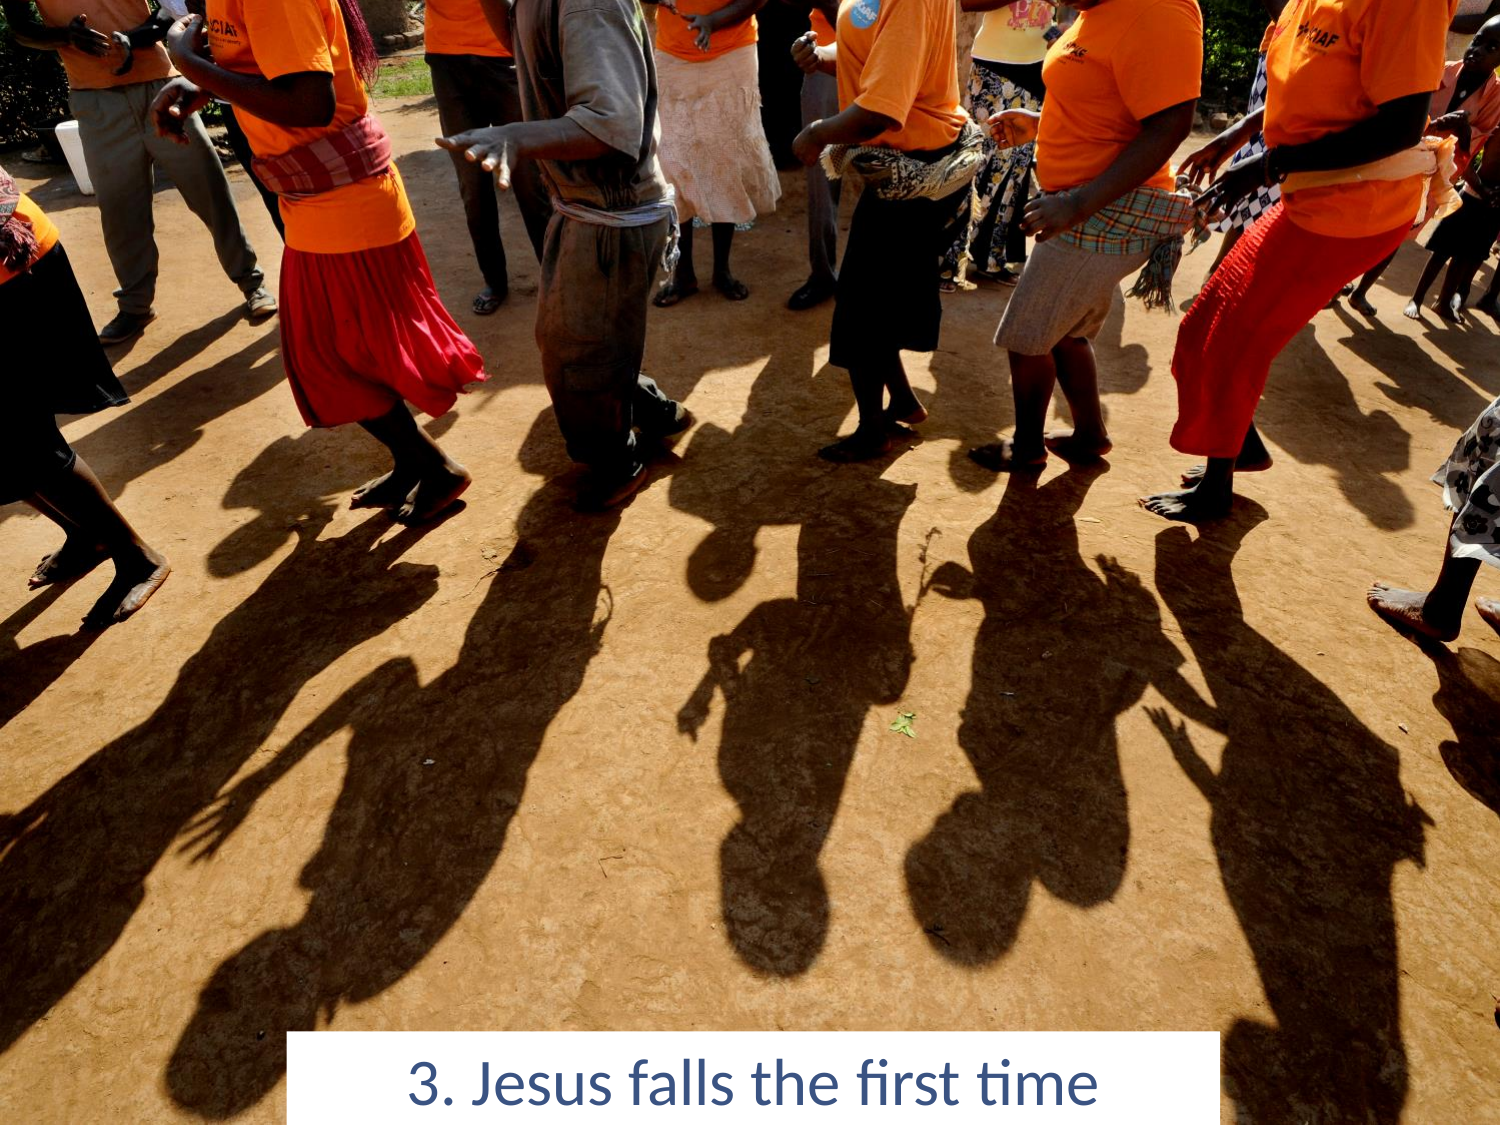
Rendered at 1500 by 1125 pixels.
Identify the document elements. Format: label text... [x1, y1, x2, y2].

picture [0, 0, 1500, 1125]
text_box 3. Jesus falls the first time [286, 1031, 1221, 1125]
